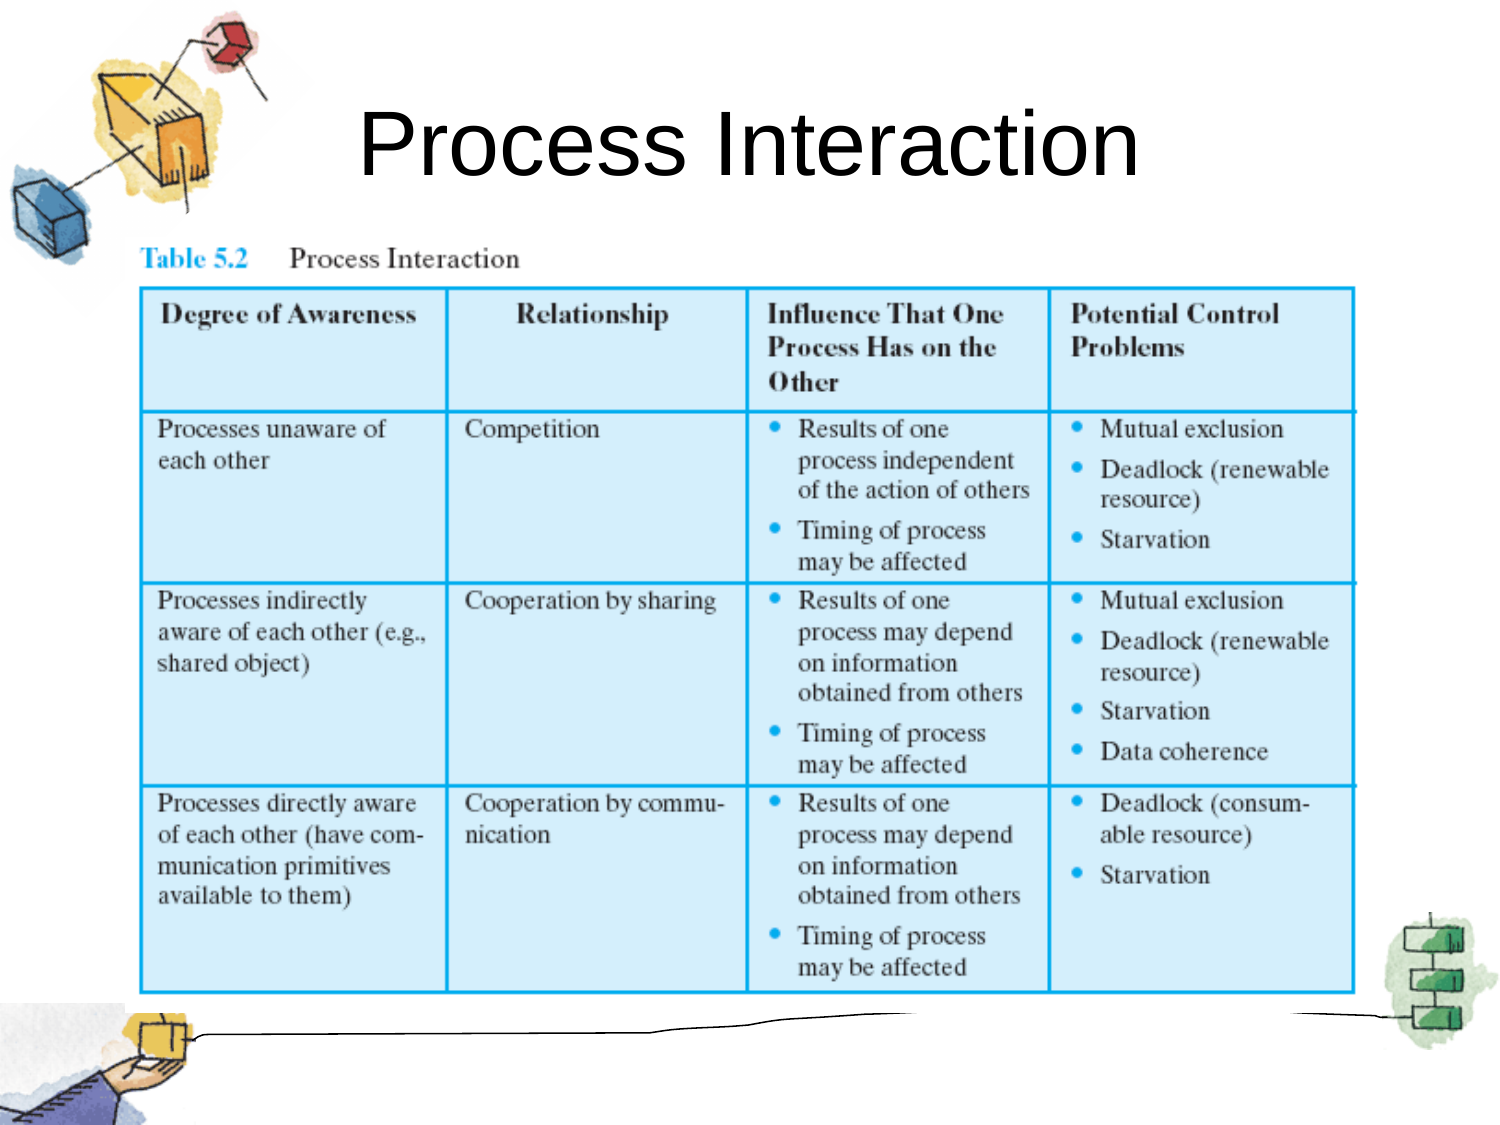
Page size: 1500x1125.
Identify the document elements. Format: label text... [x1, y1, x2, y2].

picture [1382, 912, 1500, 1050]
picture [0, 85, 1374, 1125]
picture [114, 0, 274, 44]
title Process Interaction [74, 44, 1426, 233]
